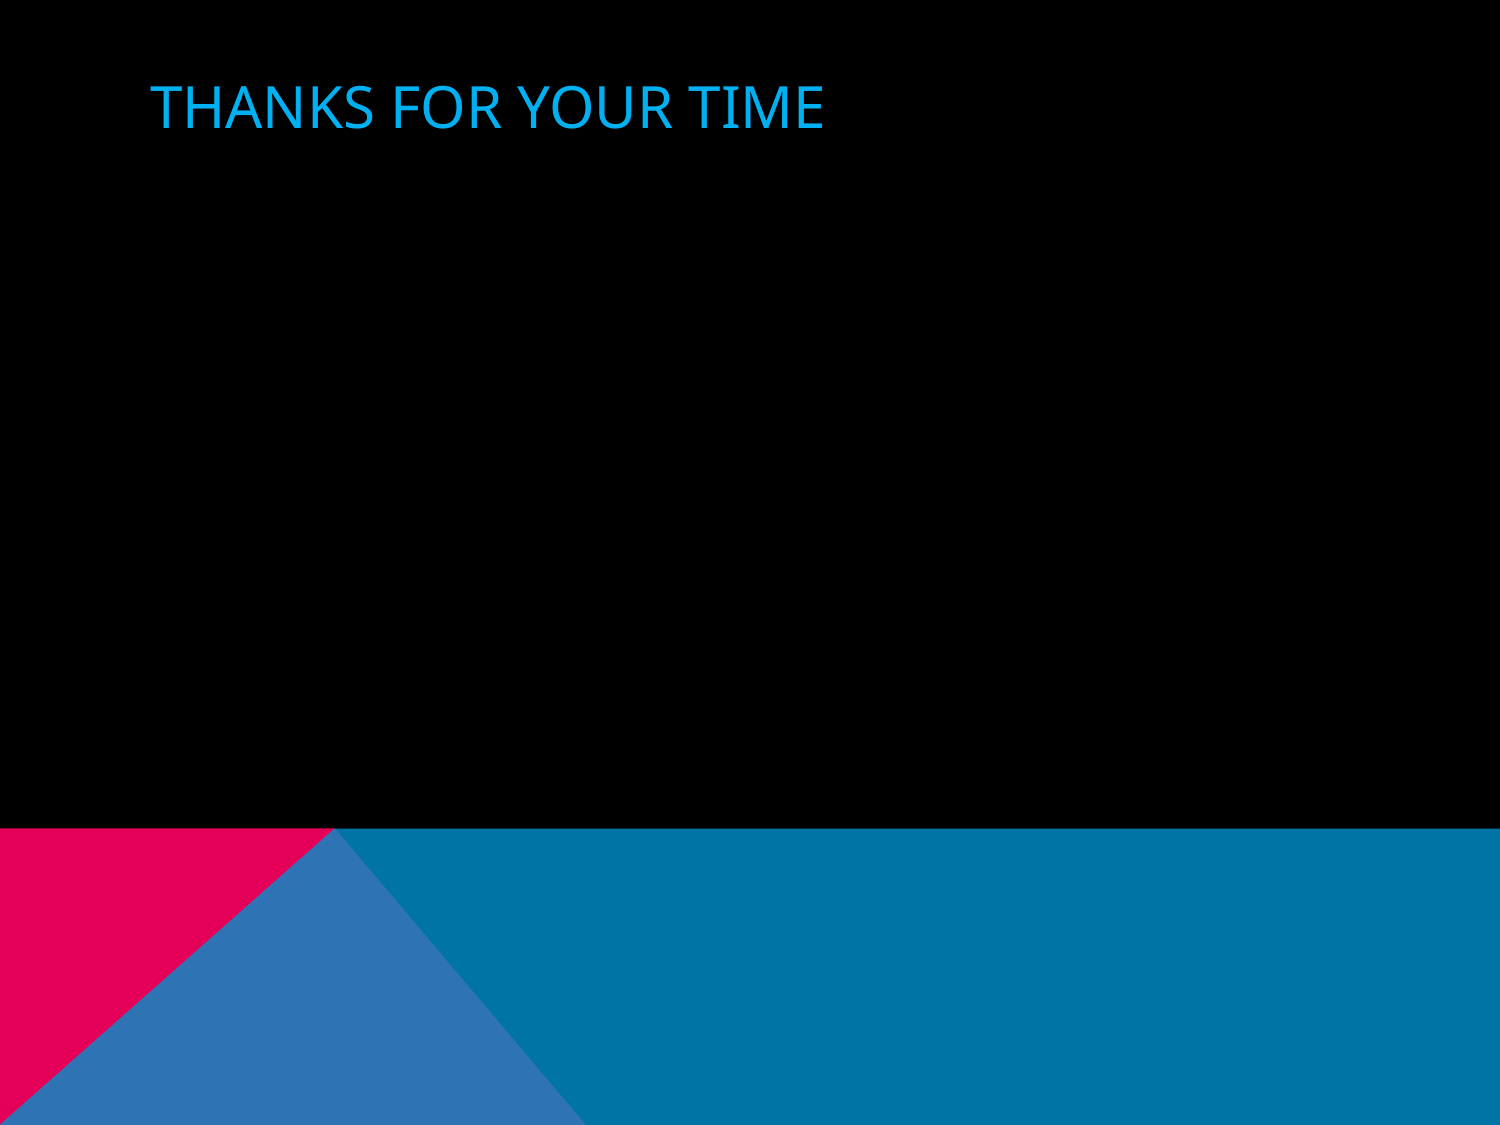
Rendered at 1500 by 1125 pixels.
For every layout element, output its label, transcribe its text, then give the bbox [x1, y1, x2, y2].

title Thanks for your time [135, 60, 1369, 150]
